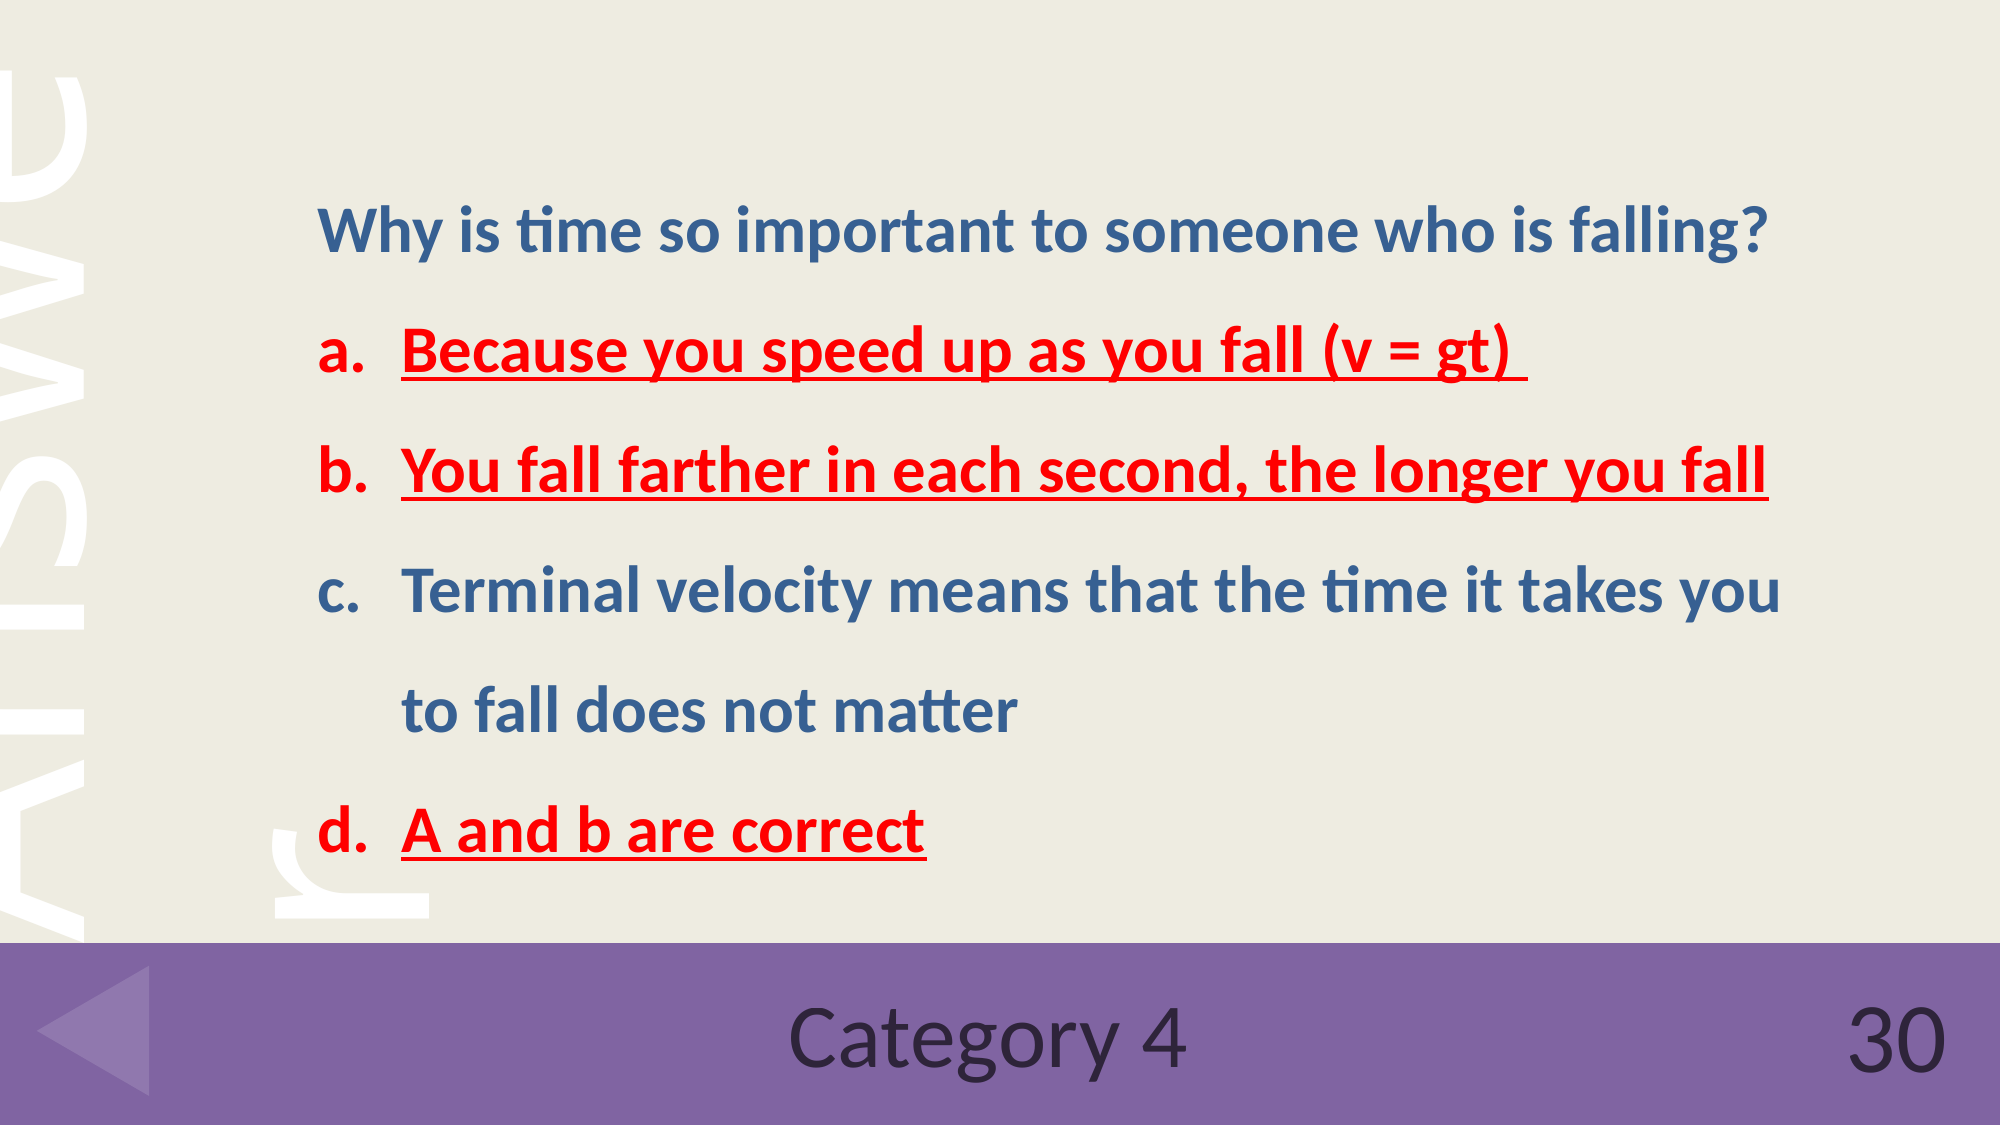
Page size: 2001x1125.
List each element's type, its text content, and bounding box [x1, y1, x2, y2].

list 30 [1889, 967, 1963, 1097]
title Category 4 [88, 937, 1889, 1125]
list Why is time so important to someone who is falling? Because you speed up as you fall (v = gt) You fall farther in each second, the longer you fall Terminal velocity means that the time it takes you to fall does not matter A and b are correct [302, 169, 1862, 843]
